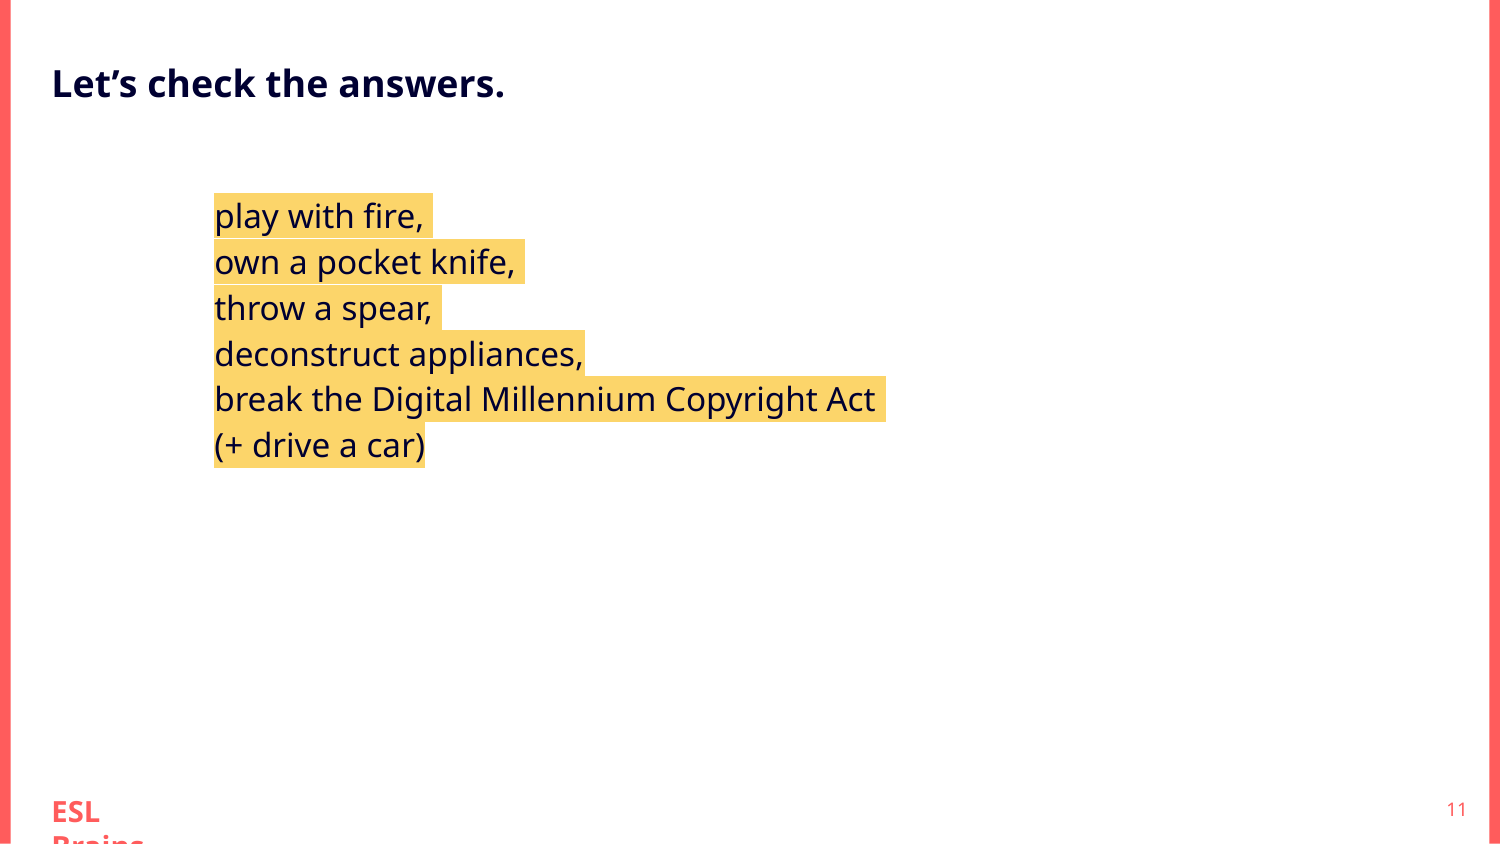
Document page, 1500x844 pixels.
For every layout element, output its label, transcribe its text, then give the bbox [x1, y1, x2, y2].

slide_number ‹#› [1394, 778, 1483, 844]
text_box Let’s check the answers. [36, 45, 1390, 121]
text_box play with fire, own a pocket knife, throw a spear, deconstruct appliances, break the Digital Millennium Copyright Act (+ drive a car) [199, 174, 1216, 480]
